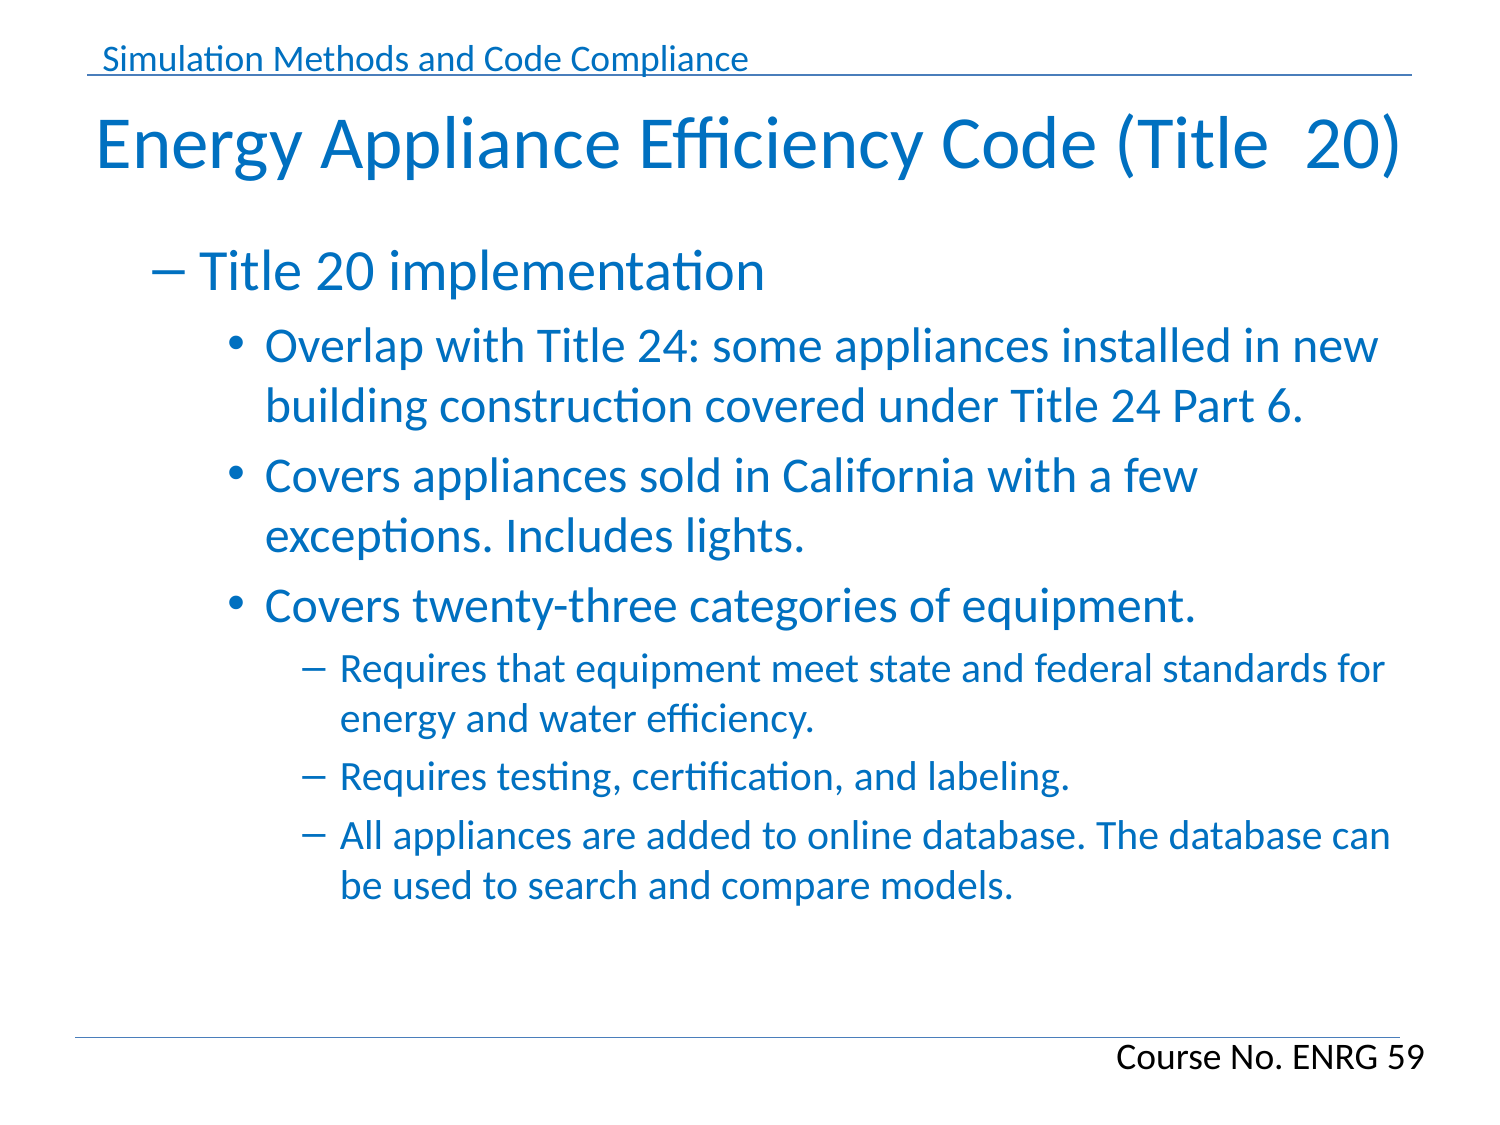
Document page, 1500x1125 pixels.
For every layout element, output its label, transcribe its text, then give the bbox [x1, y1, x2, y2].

list Title 20 implementation Overlap with Title 24: some appliances installed in new building construction covered under Title 24 Part 6. Covers appliances sold in California with a few exceptions. Includes lights. Covers twenty-three categories of equipment. Requires that equipment meet state and federal standards for energy and water efficiency. Requires testing, certification, and labeling. All appliances are added to online database. The database can be used to search and compare models. [62, 224, 1413, 968]
title Energy Appliance Efficiency Code (Title 20) [75, 45, 1425, 233]
